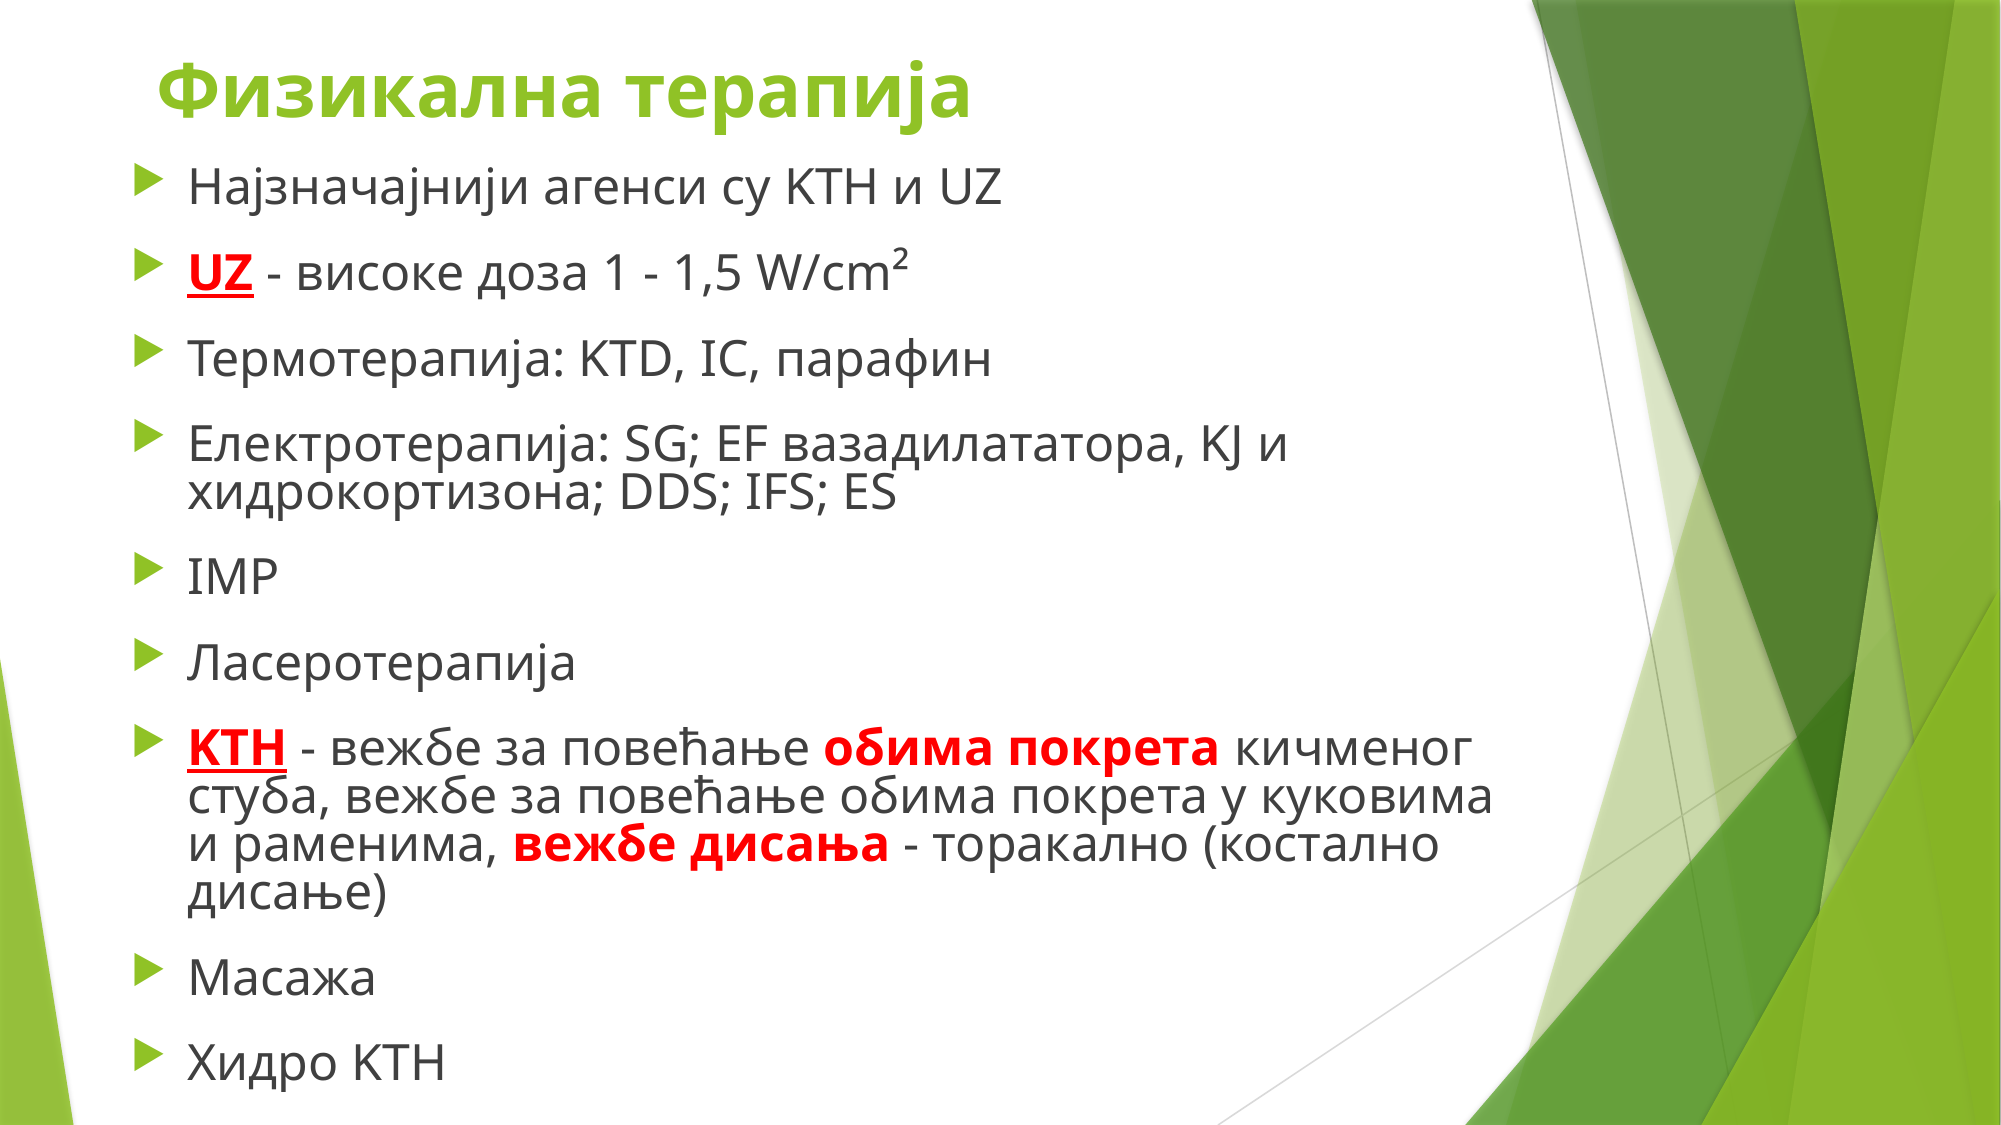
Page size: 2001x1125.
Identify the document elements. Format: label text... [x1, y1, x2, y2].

title Физикална терапија [141, 35, 1552, 252]
list Најзначајнији агенси су KTH и UZ UZ - високе доза 1 - 1,5 W/cm² Термотерапија: KTD, IC, парафин Електротeрапијa: SG; EF вазадилататора, KJ и хидрокортизона; DDS; IFS; ES IMP Ласеротерапија KTH - вежбе за повећање обима покрета кичменог стуба, вежбе за повећање обима покрета у куковима и раменима, вежбе дисања - торакално (костално дисање) Масажа Хидро KTH [115, 159, 1526, 1077]
